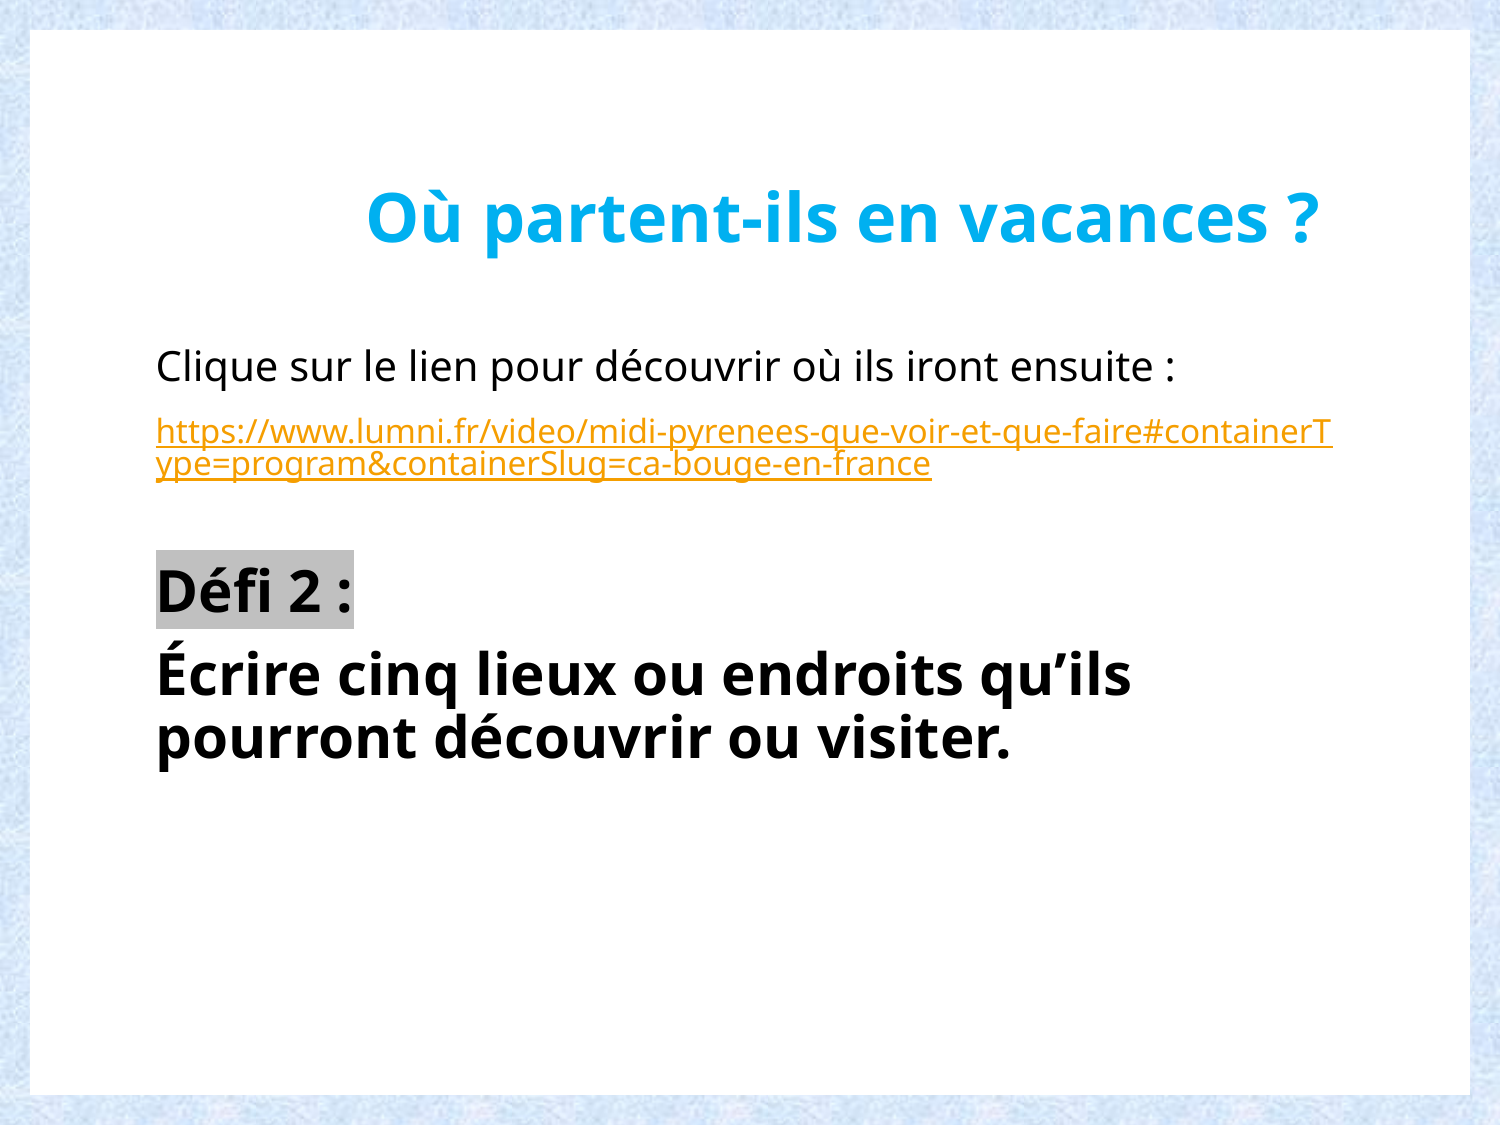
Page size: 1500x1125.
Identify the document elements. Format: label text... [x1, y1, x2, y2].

title Où partent-ils en vacances ? [140, 99, 1356, 323]
list Clique sur le lien pour découvrir où ils iront ensuite : https://www.lumni.fr/video/midi-pyrenees-que-voir-et-que-faire#containerType=program&containerSlug=ca-bouge-en-france Défi 2 : Écrire cinq lieux ou endroits qu’ils pourront découvrir ou visiter. [140, 337, 1356, 1000]
picture [0, 0, 1500, 1125]
